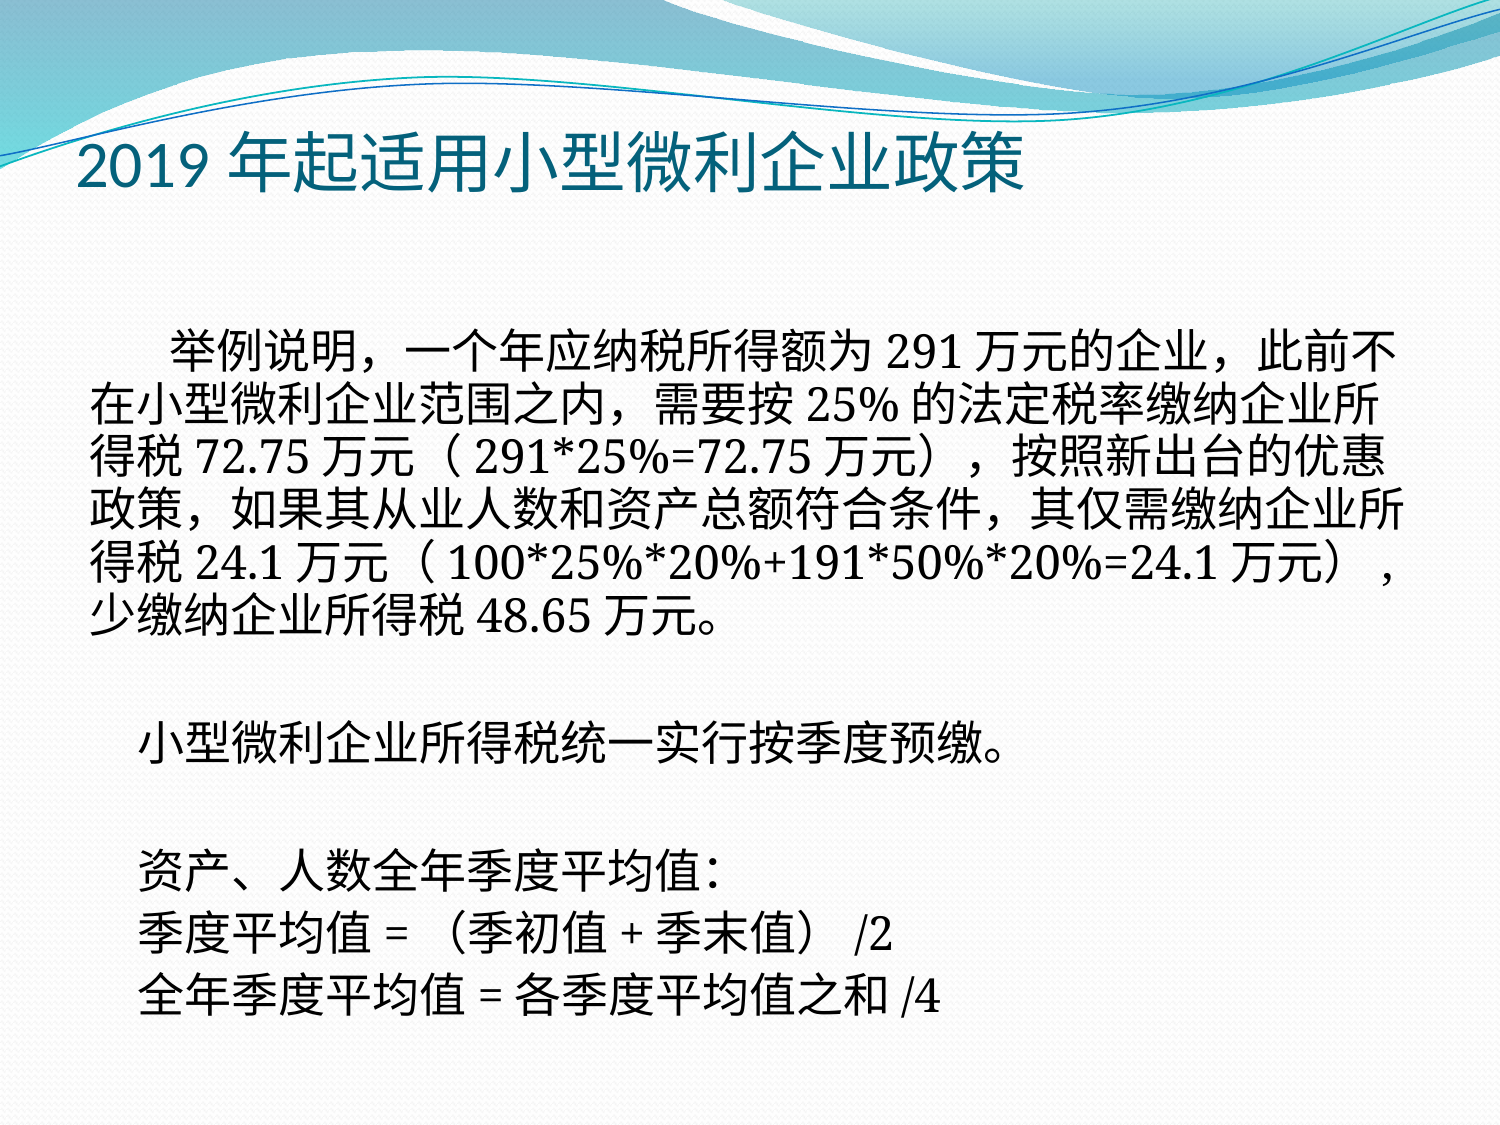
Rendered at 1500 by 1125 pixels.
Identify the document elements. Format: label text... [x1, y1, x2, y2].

title 2019年起适用小型微利企业政策 [75, 105, 1425, 201]
list 举例说明，一个年应纳税所得额为291万元的企业，此前不在小型微利企业范围之内，需要按25%的法定税率缴纳企业所得税72.75万元（291*25%=72.75万元），按照新出台的优惠政策，如果其从业人数和资产总额符合条件，其仅需缴纳企业所得税24.1万元（100*25%*20%+191*50%*20%=24.1万元）,少缴纳企业所得税48.65万元。 小型微利企业所得税统一实行按季度预缴。 资产、人数全年季度平均值： 季度平均值=（季初值+季末值）/2 全年季度平均值=各季度平均值之和/4 [75, 317, 1425, 1038]
